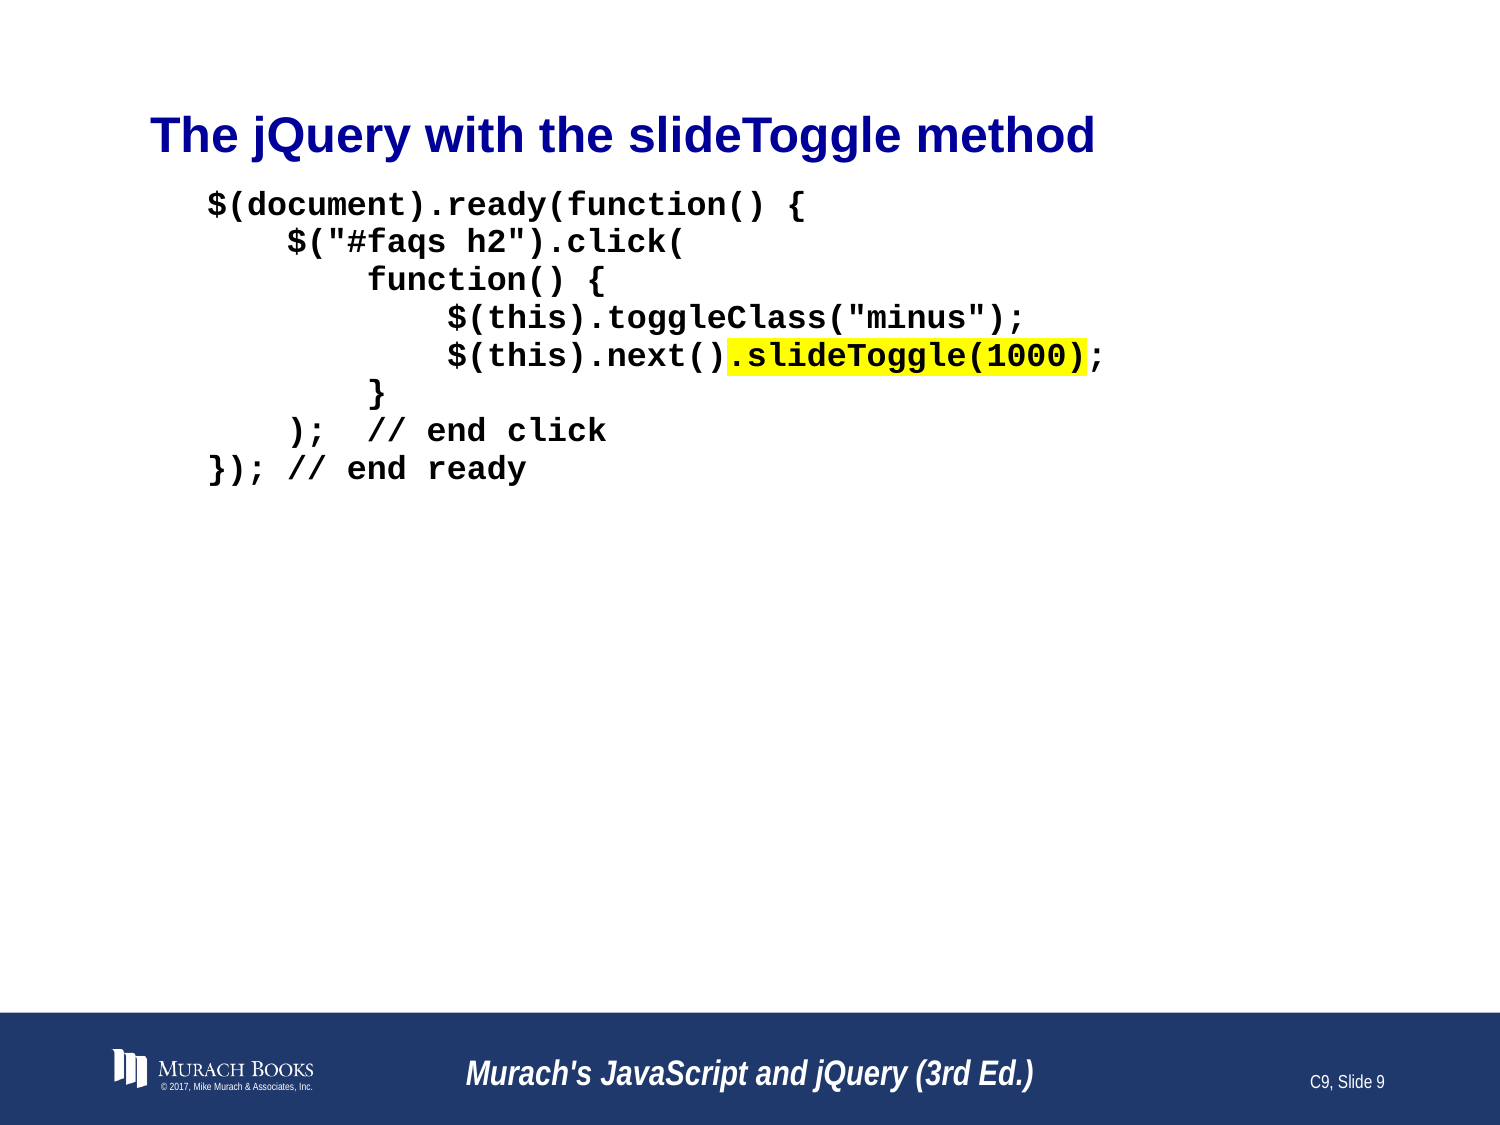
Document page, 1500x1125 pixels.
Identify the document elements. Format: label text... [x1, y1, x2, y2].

title The jQuery with the slideToggle method [150, 102, 1350, 164]
slide_number Murach's JavaScript and jQuery (3rd Ed.) [463, 1025, 1050, 1100]
footer © 2017, Mike Murach & Associates, Inc. [12, 1025, 463, 1100]
slide_number C9, Slide 9 [1087, 1025, 1400, 1100]
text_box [149, 187, 1350, 529]
